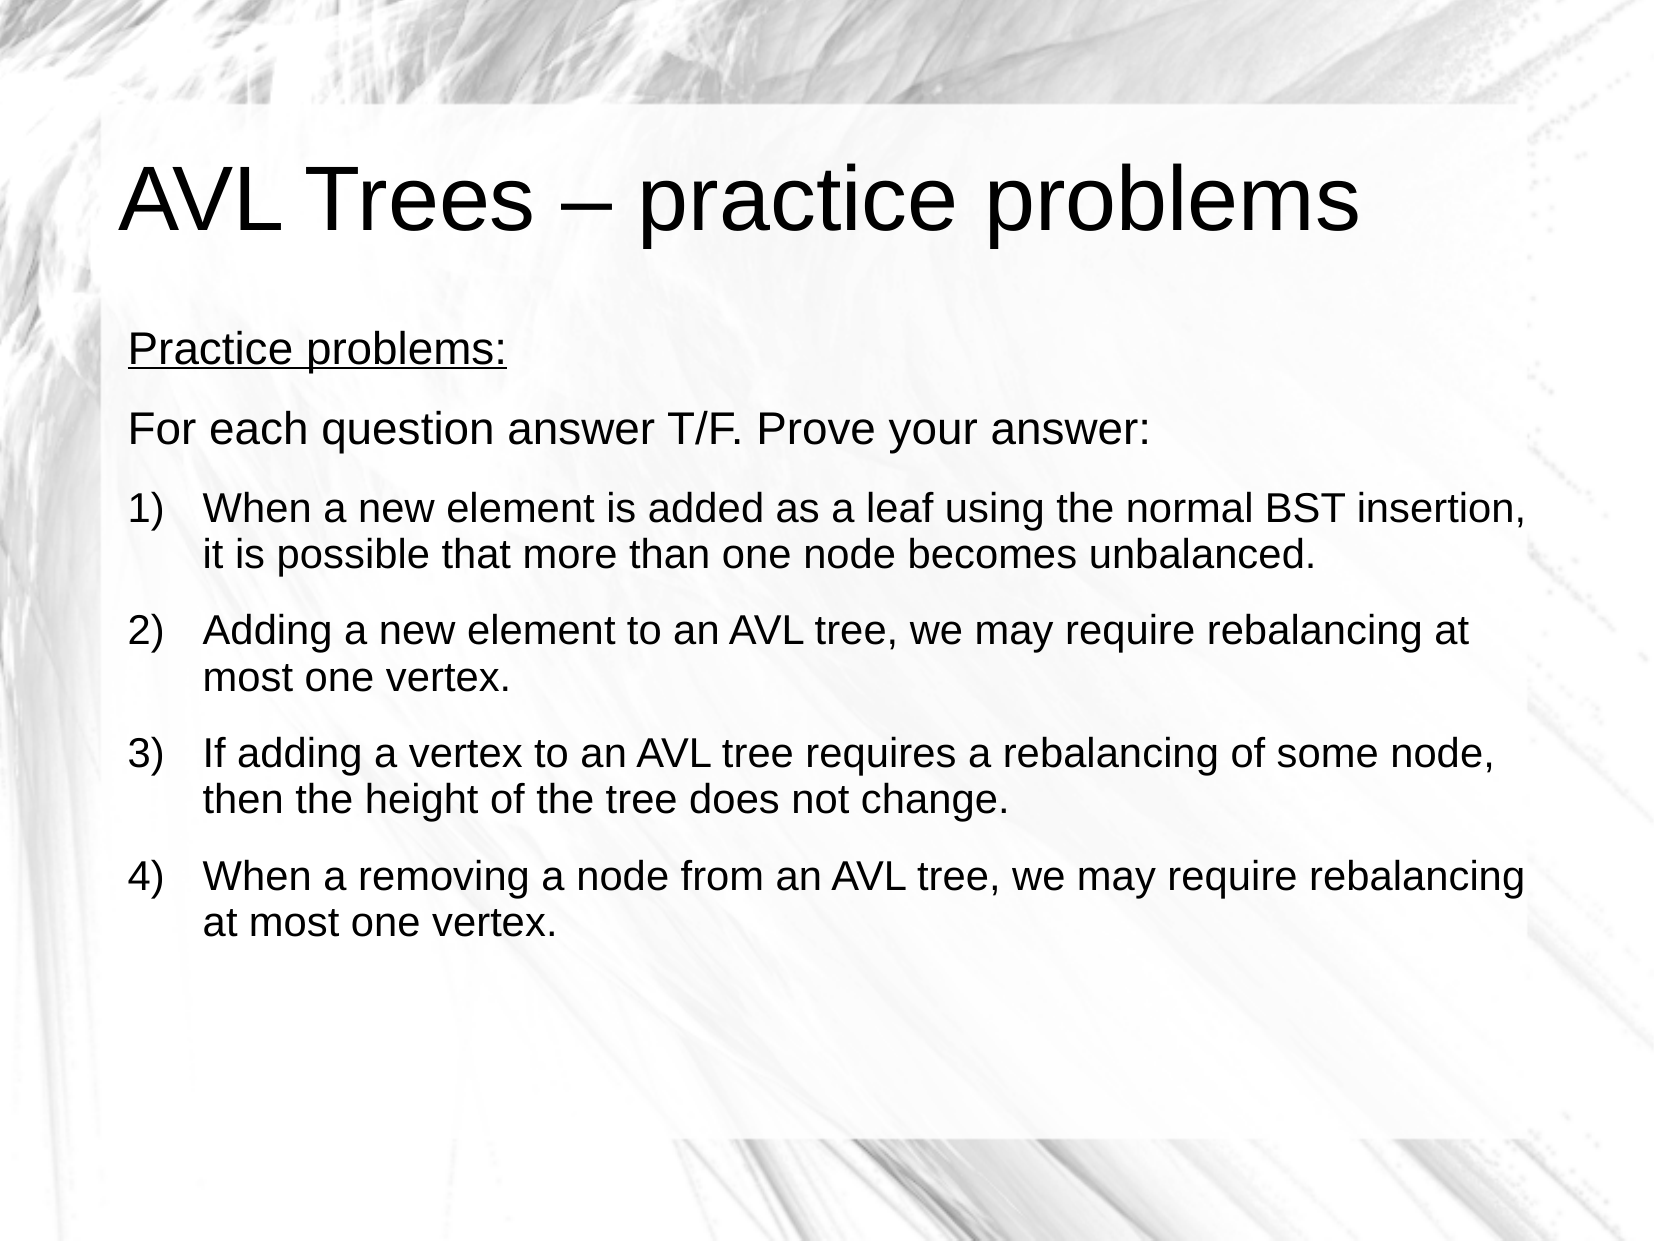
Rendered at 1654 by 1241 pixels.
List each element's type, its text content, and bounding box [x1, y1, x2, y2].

picture [0, 0, 1654, 1241]
title AVL Trees – practice problems [118, 93, 1506, 299]
list Practice problems: For each question answer T/F. Prove your answer: When a new element is added as a leaf using the normal BST insertion, it is possible that more than one node becomes unbalanced. Adding a new element to an AVL tree, we may require rebalancing at most one vertex. If adding a vertex to an AVL tree requires a rebalancing of some node, then the height of the tree does not change. When a removing a node from an AVL tree, we may require rebalancing at most one vertex. [118, 319, 1571, 1109]
